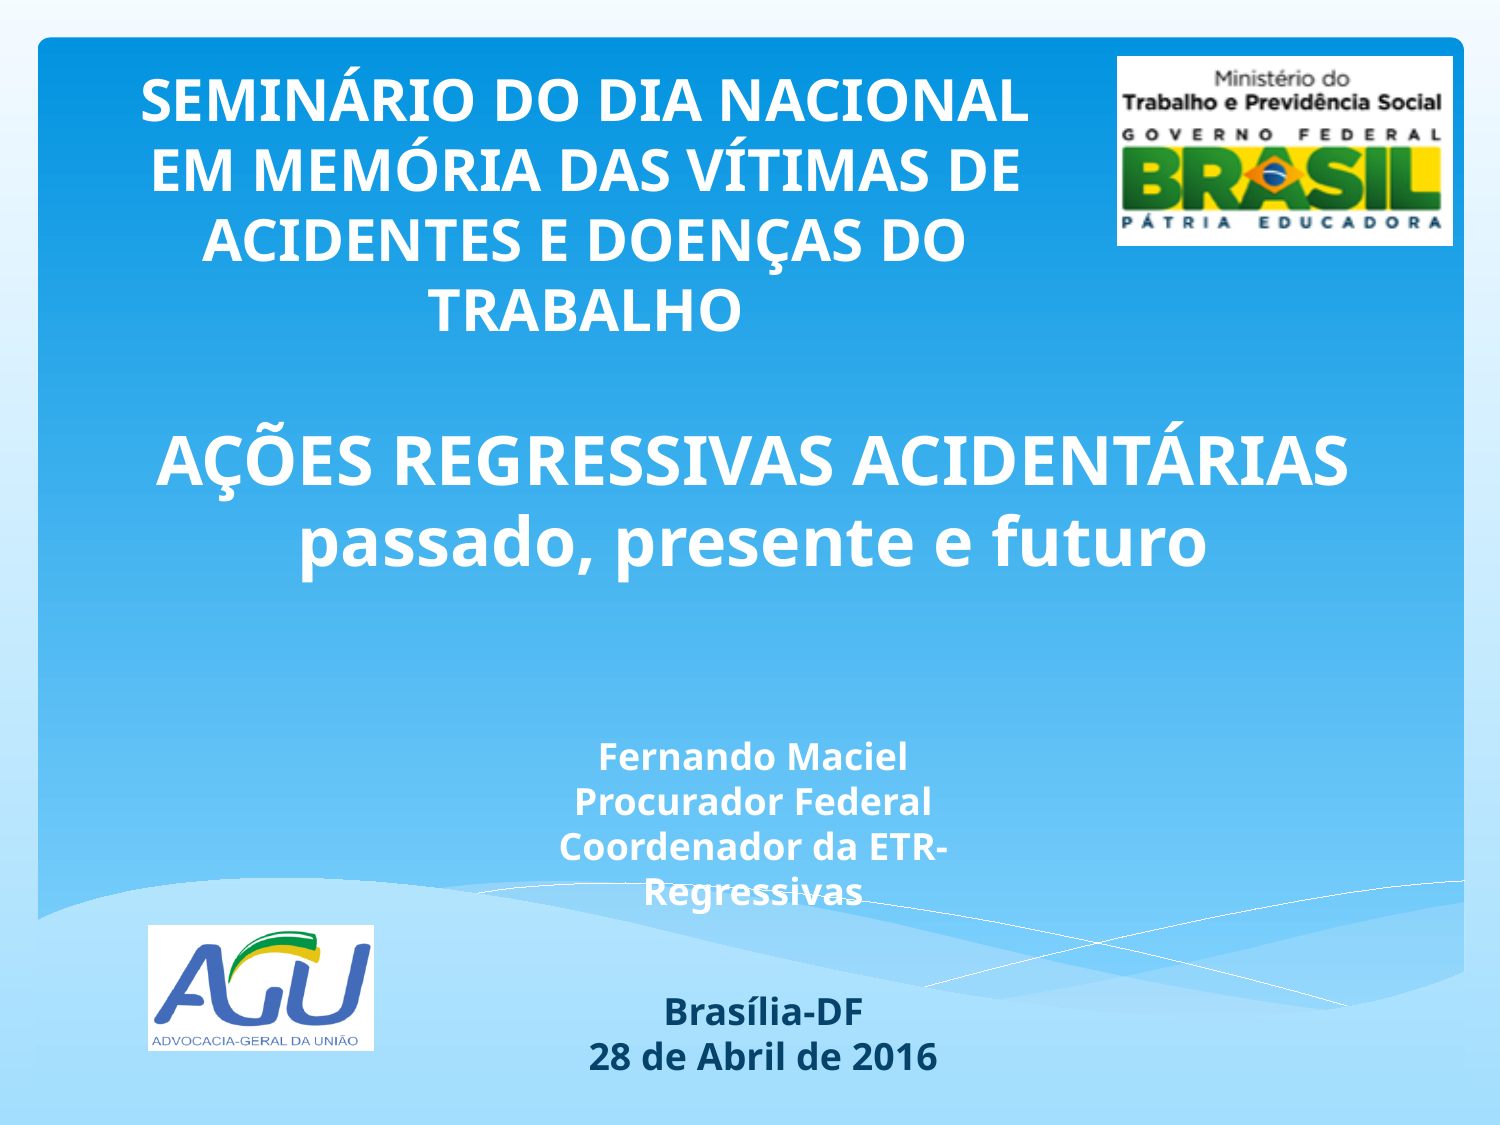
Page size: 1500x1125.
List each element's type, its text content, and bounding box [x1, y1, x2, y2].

text_box Brasília-DF 28 de Abril de 2016 [573, 980, 954, 1086]
picture [1116, 57, 1453, 247]
text_box Fernando Maciel Procurador Federal Coordenador da ETR-Regressivas [437, 725, 1070, 920]
title AÇÕES REGRESSIVAS ACIDENTÁRIAS passado, presente e futuro [115, 367, 1391, 589]
text_box SEMINÁRIO DO DIA NACIONAL EM MEMÓRIA DAS VÍTIMAS DE ACIDENTES E DOENÇAS DO TRABALHO [78, 56, 1093, 351]
picture [148, 925, 374, 1051]
